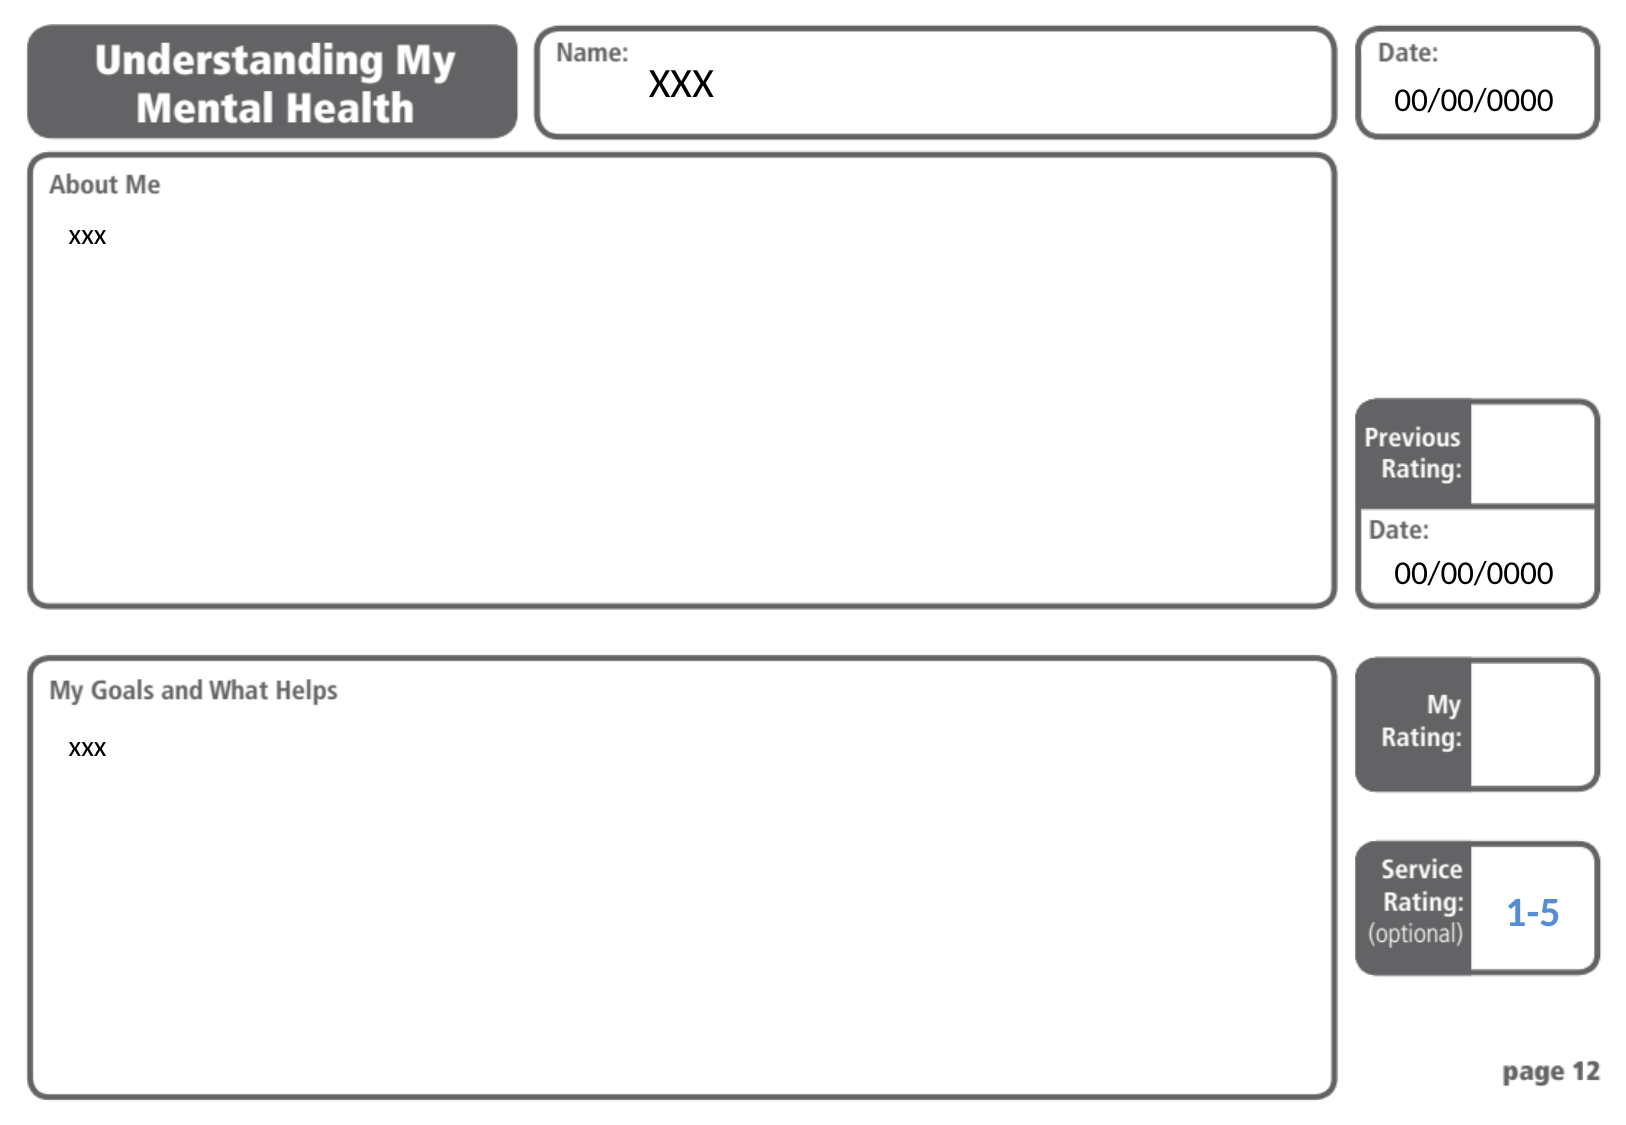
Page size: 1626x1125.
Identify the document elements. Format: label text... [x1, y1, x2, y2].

text_box 00/00/0000 [1379, 543, 1569, 599]
text_box xxx [53, 720, 1310, 770]
text_box 1-5 [1472, 876, 1594, 942]
text_box XXX [633, 48, 1310, 114]
text_box xxx [53, 208, 1310, 258]
text_box 00/00/0000 [1379, 70, 1569, 126]
